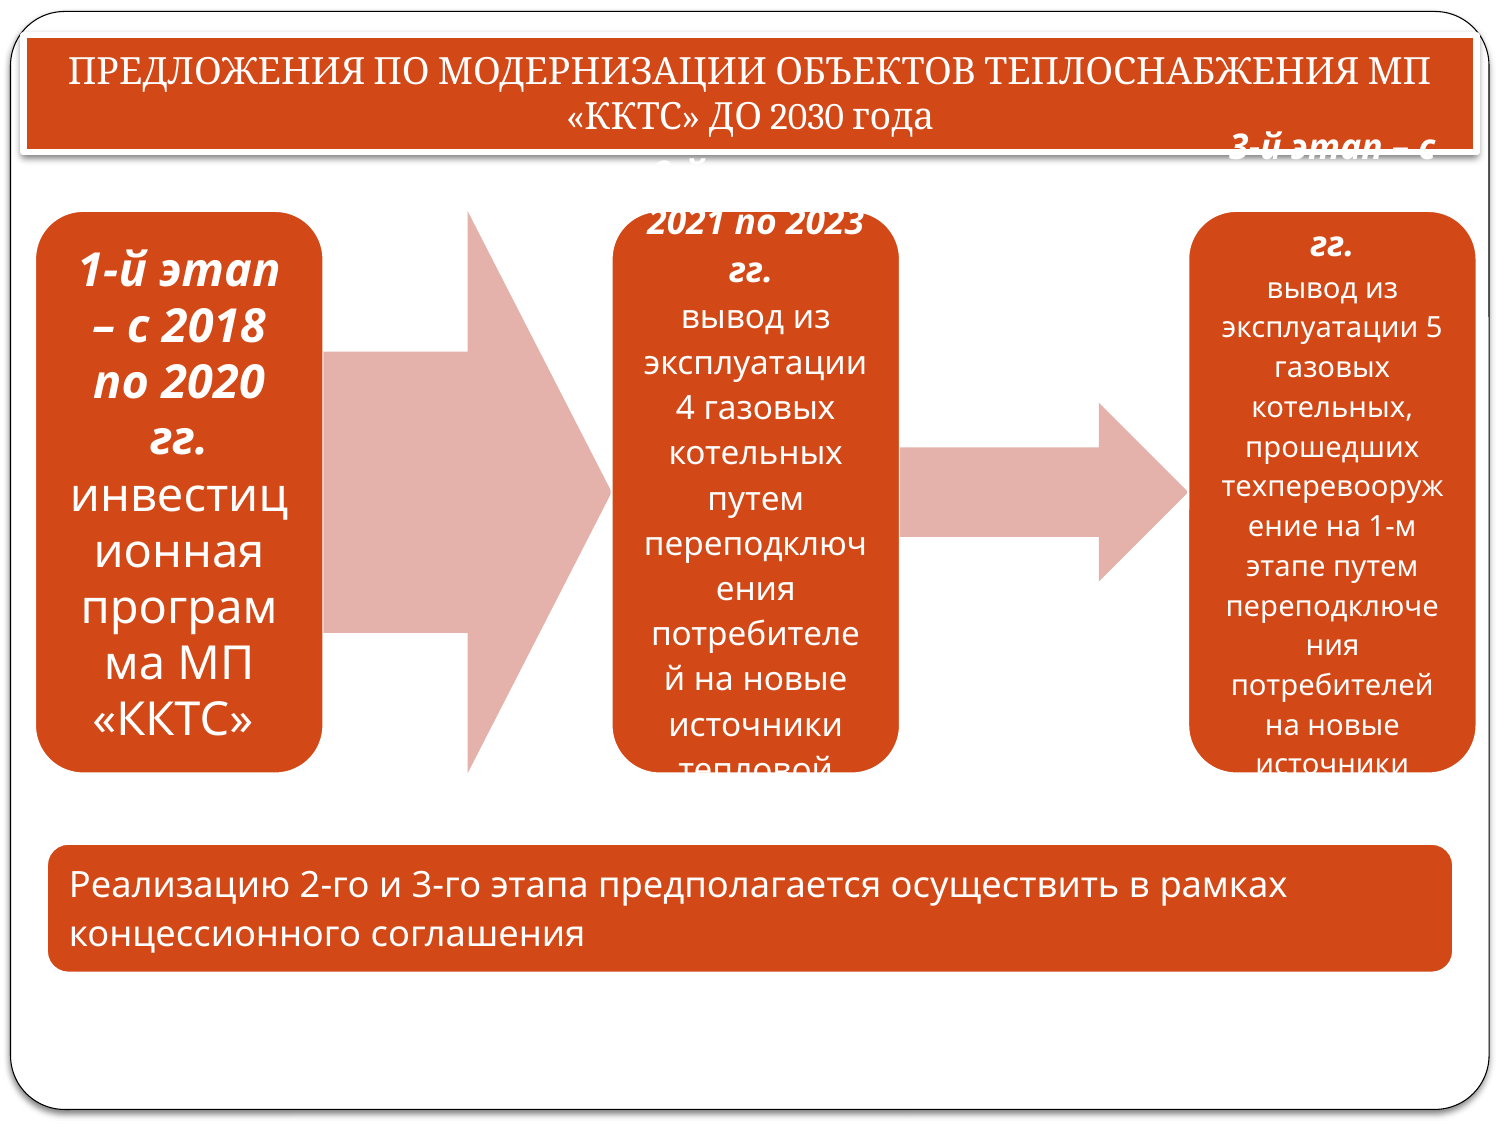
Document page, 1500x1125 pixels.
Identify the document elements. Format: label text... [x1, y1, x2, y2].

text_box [46, 843, 1454, 973]
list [34, 210, 1477, 774]
title ПРЕДЛОЖЕНИЯ ПО МОДЕРНИЗАЦИИ ОБЪЕКТОВ ТЕПЛОСНАБЖЕНИЯ МП «ККТС» ДО 2030 года [20, 32, 1480, 155]
